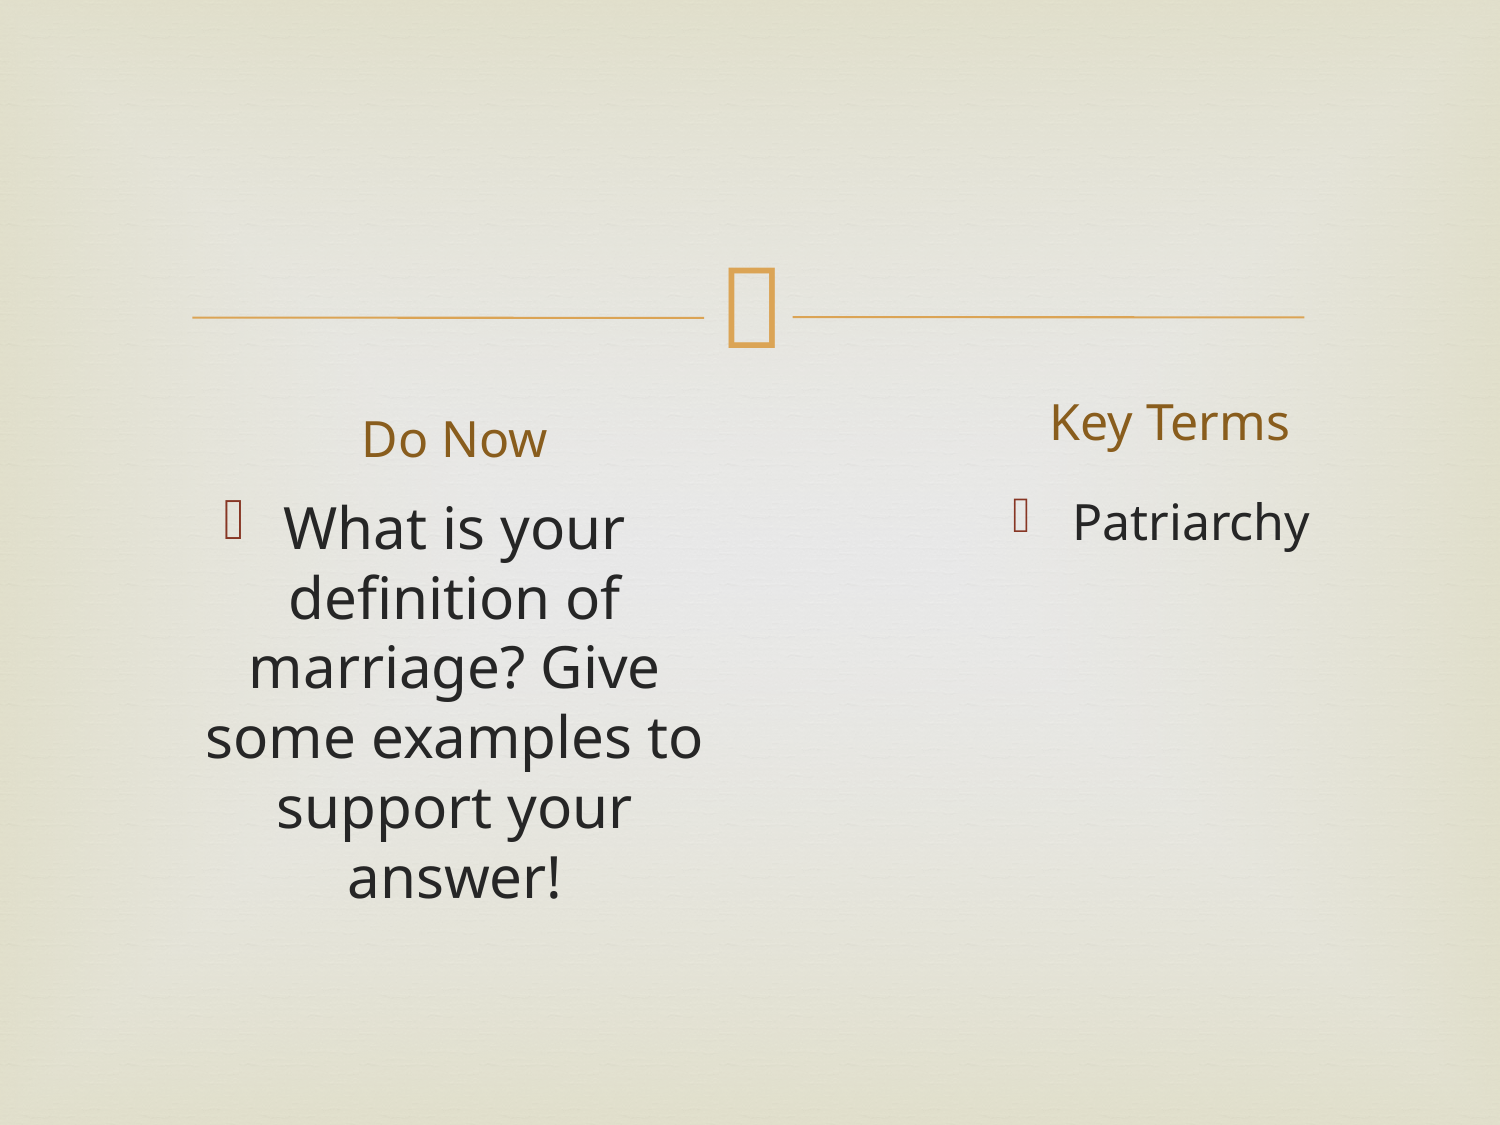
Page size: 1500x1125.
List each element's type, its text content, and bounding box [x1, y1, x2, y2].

list What is your definition of marriage? Give some examples to support your answer! [112, 483, 737, 1004]
list Patriarchy [937, 483, 1386, 850]
list Do Now [172, 367, 738, 476]
list Key Terms [887, 350, 1453, 458]
